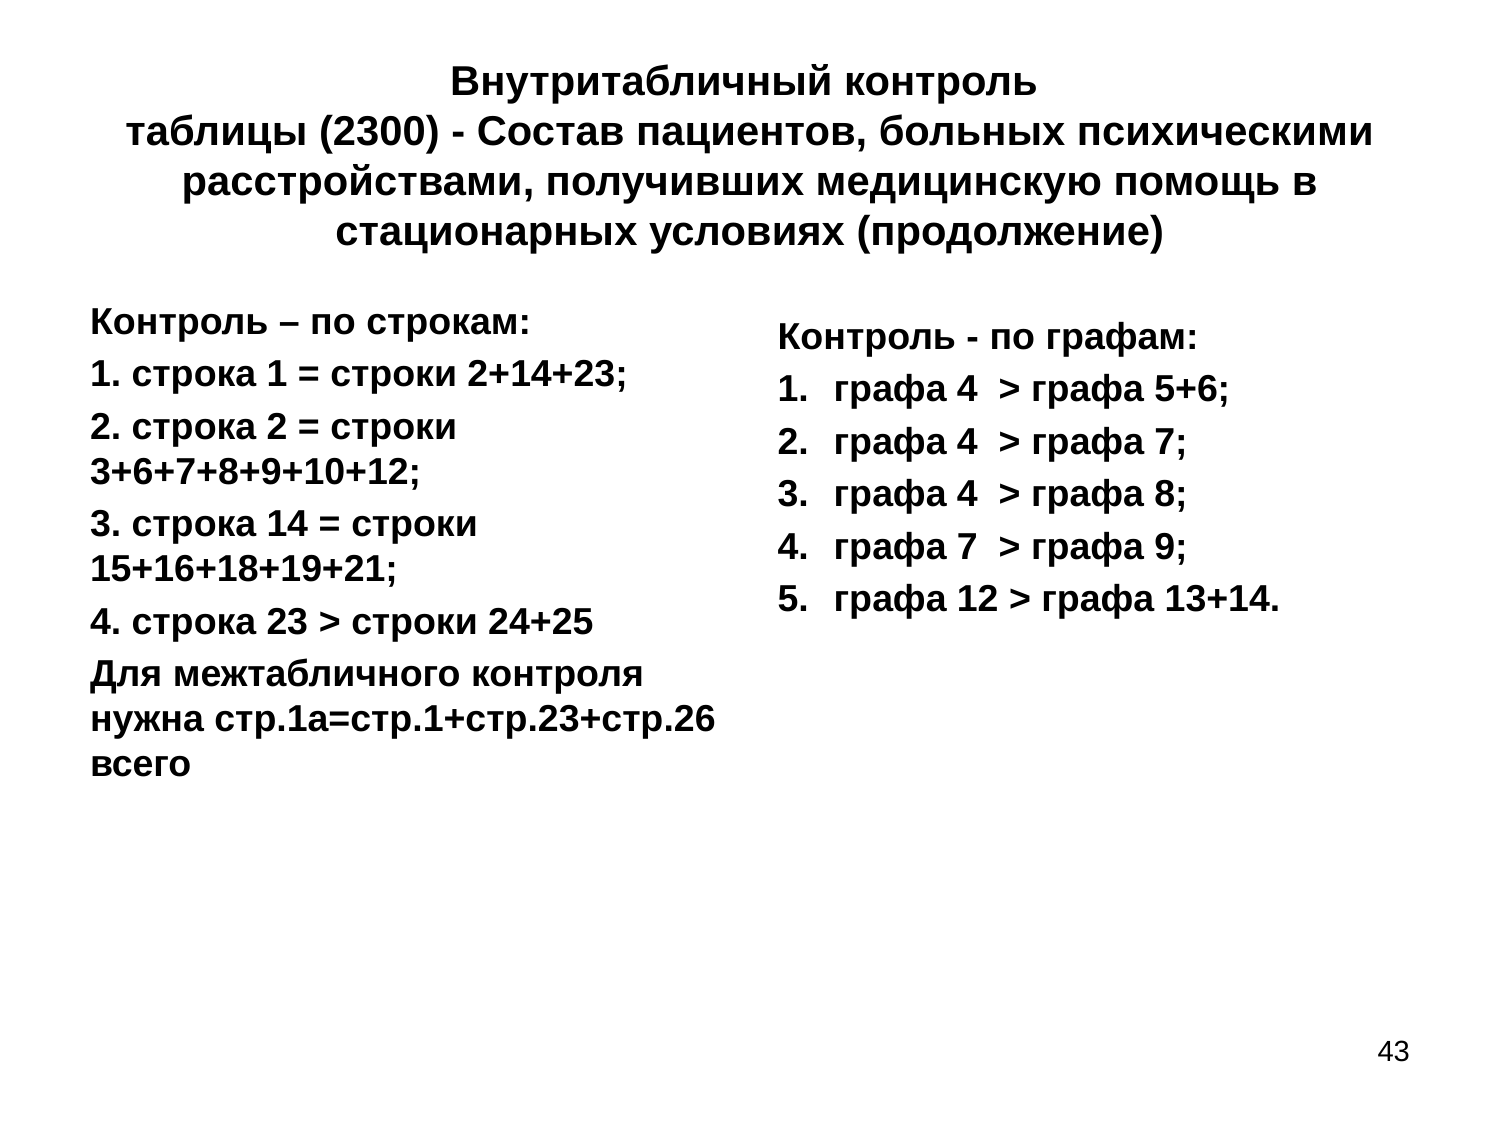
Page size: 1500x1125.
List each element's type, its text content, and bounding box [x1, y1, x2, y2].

title Внутритабличный контроль таблицы (2300) - Состав пациентов, больных психическими расстройствами, получивших медицинскую помощь в стационарных условиях (продолжение) [74, 44, 1426, 263]
list Контроль - по графам: графа 4 > графа 5+6; графа 4 > графа 7; графа 4 > графа 8; графа 7 > графа 9; графа 12 > графа 13+14. [762, 303, 1426, 836]
list Контроль – по строкам: строка 1 = строки 2+14+23; строка 2 = строки 3+6+7+8+9+10+12; строка 14 = строки 15+16+18+19+21; строка 23 > строки 24+25 Для межтабличного контроля нужна стр.1а=стр.1+стр.23+стр.26 всего [74, 289, 738, 873]
slide_number 43 [1074, 1024, 1425, 1103]
